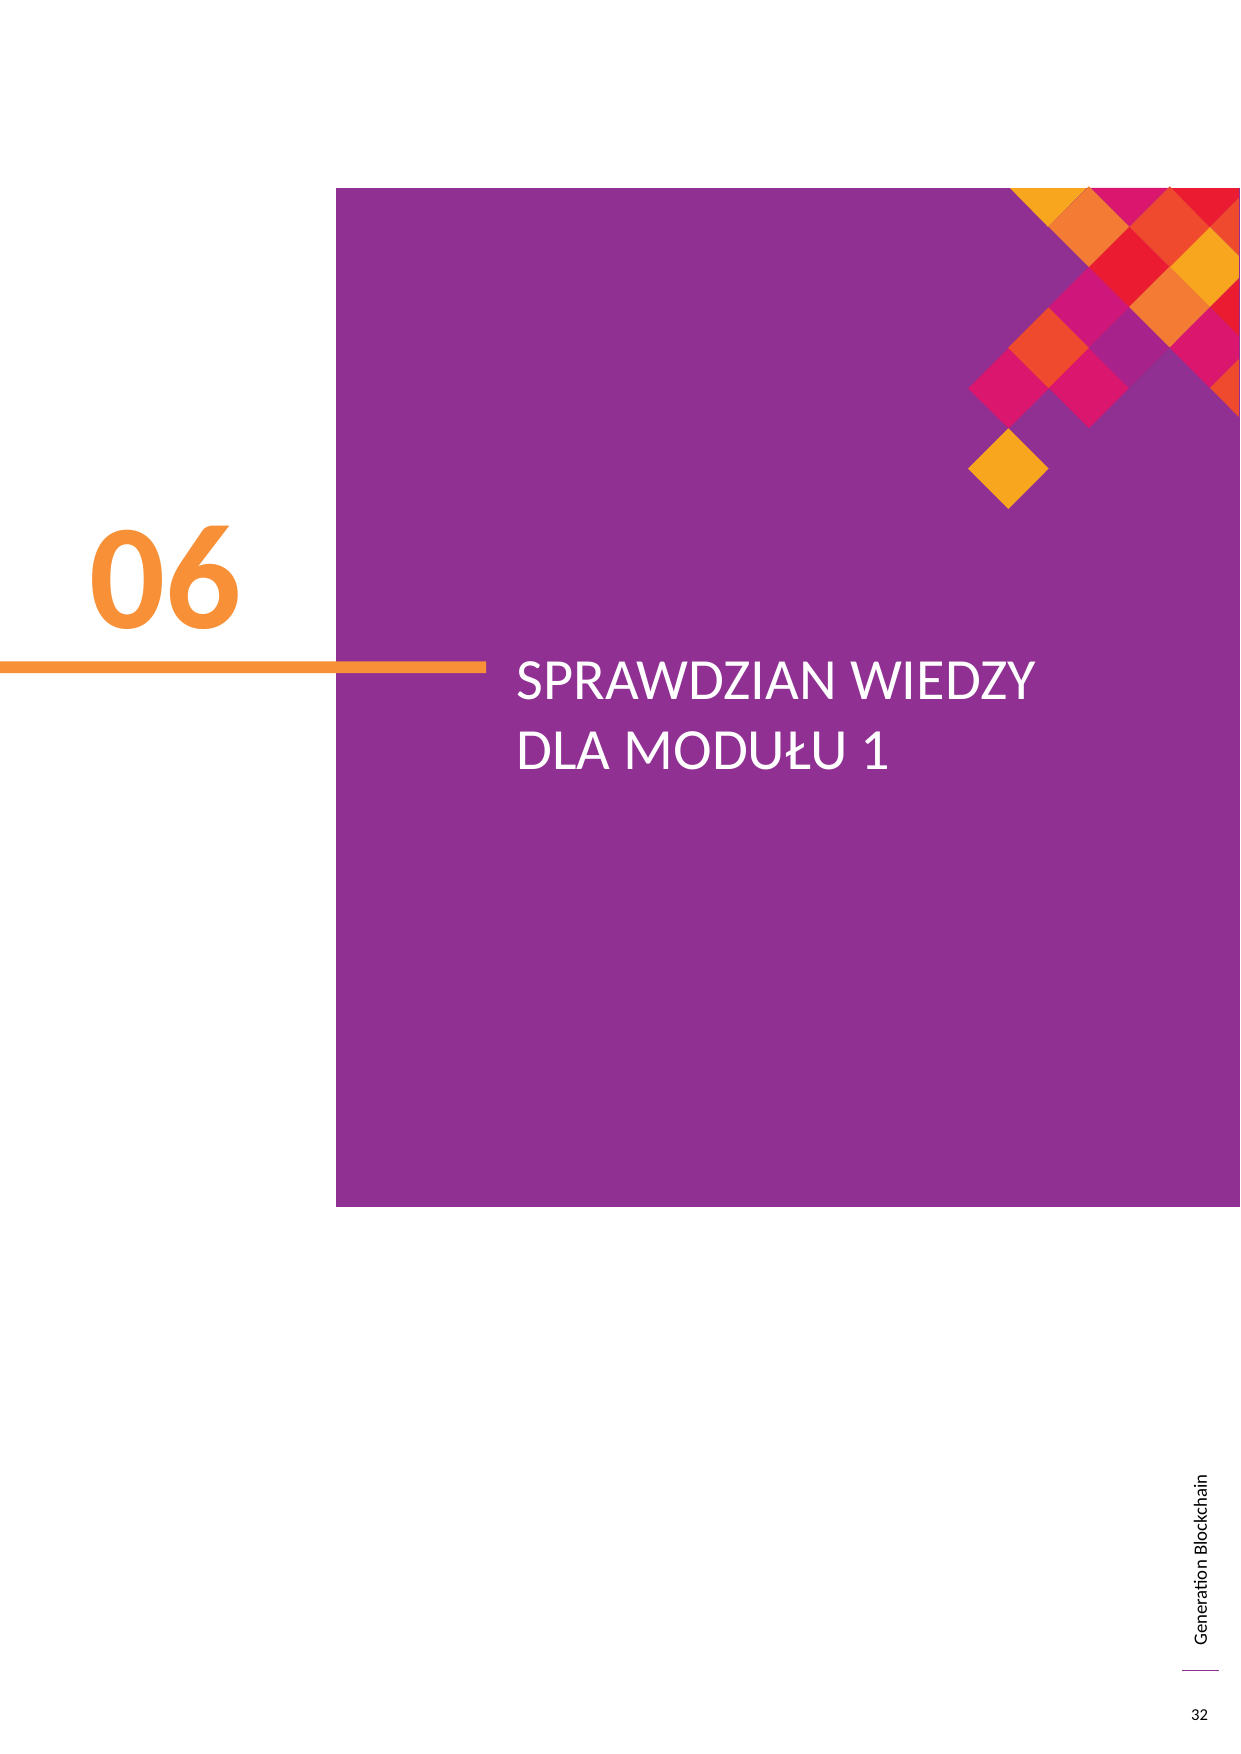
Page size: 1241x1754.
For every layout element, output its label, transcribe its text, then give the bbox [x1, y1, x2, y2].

list SPRAWDZIAN WIEDZY DLA MODUŁU 1 [501, 634, 1074, 813]
slide_number 32 [1170, 1692, 1229, 1736]
list 06 [74, 471, 375, 727]
